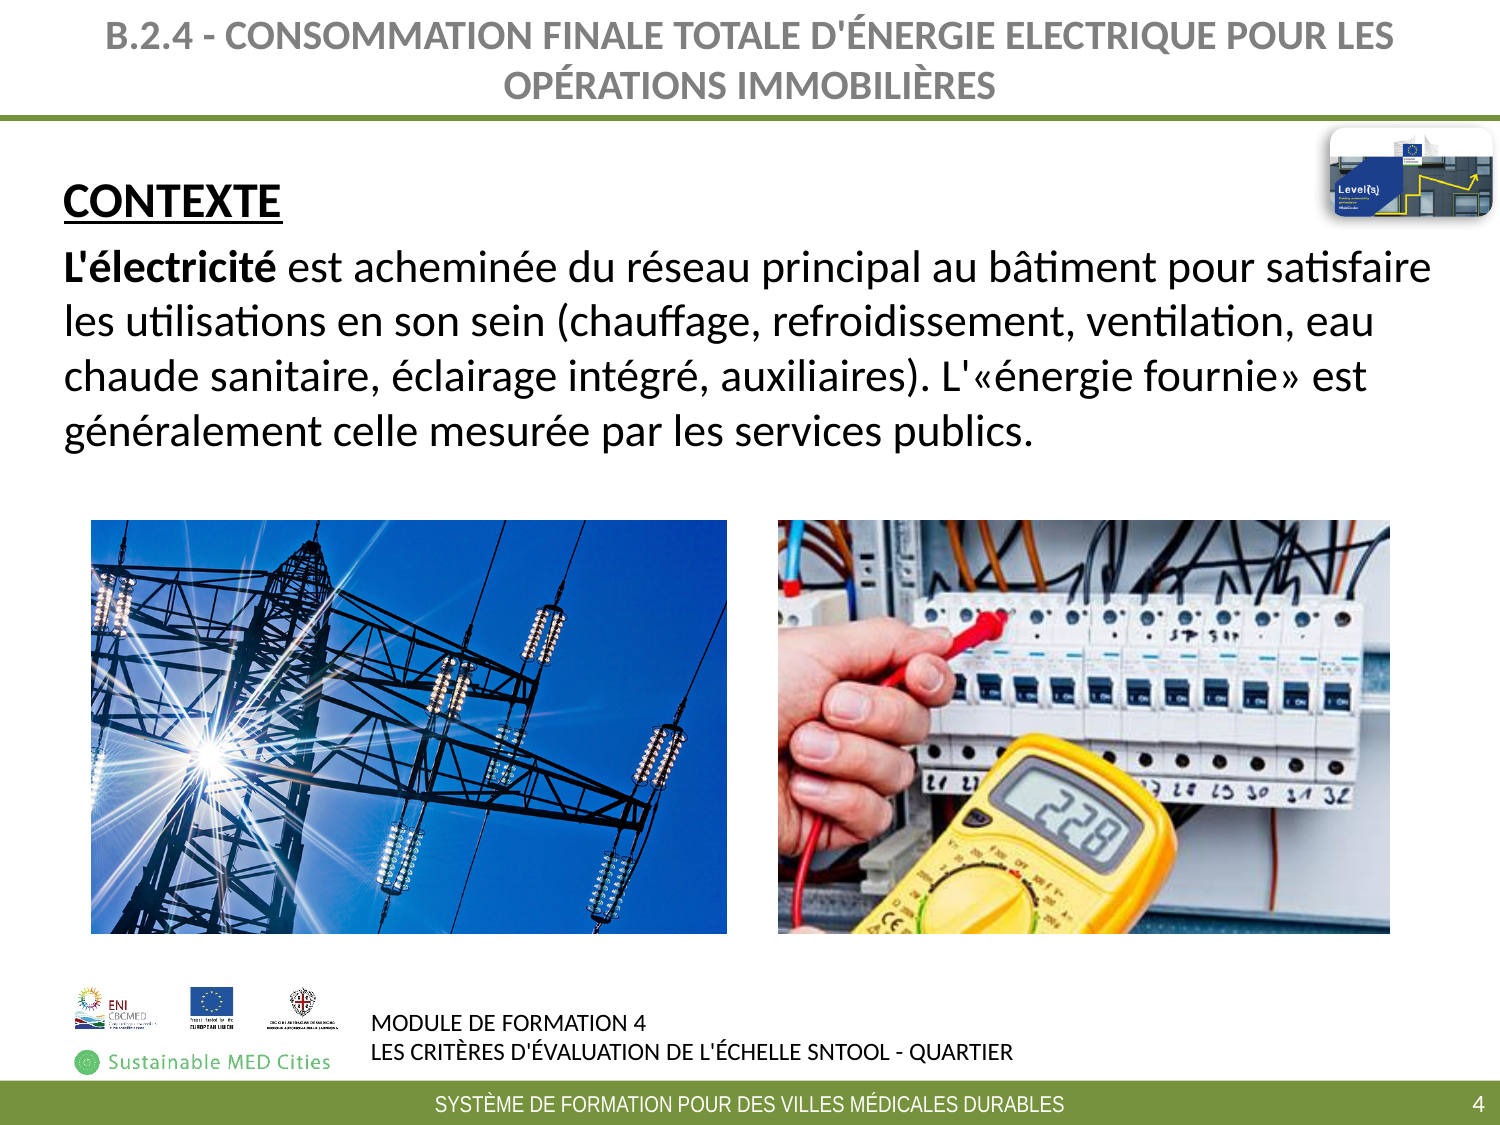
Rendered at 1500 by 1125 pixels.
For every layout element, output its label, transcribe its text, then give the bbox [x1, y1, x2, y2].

picture [777, 520, 1391, 935]
title B.2.4 - CONSOMMATION FINALE TOTALE D'ÉNERGIE ELECTRIQUE POUR LES OPÉRATIONS IMMOBILIÈRES [0, 0, 1500, 117]
list CONTEXTE L'électricité est acheminée du réseau principal au bâtiment pour satisfaire les utilisations en son sein (chauffage, refroidissement, ventilation, eau chaude sanitaire, éclairage intégré, auxiliaires). L'«énergie fournie» est généralement celle mesurée par les services publics. [48, 159, 1475, 500]
picture [90, 520, 728, 935]
slide_number ‹#› [1149, 1079, 1500, 1125]
picture [1329, 127, 1493, 217]
picture [62, 978, 356, 1080]
